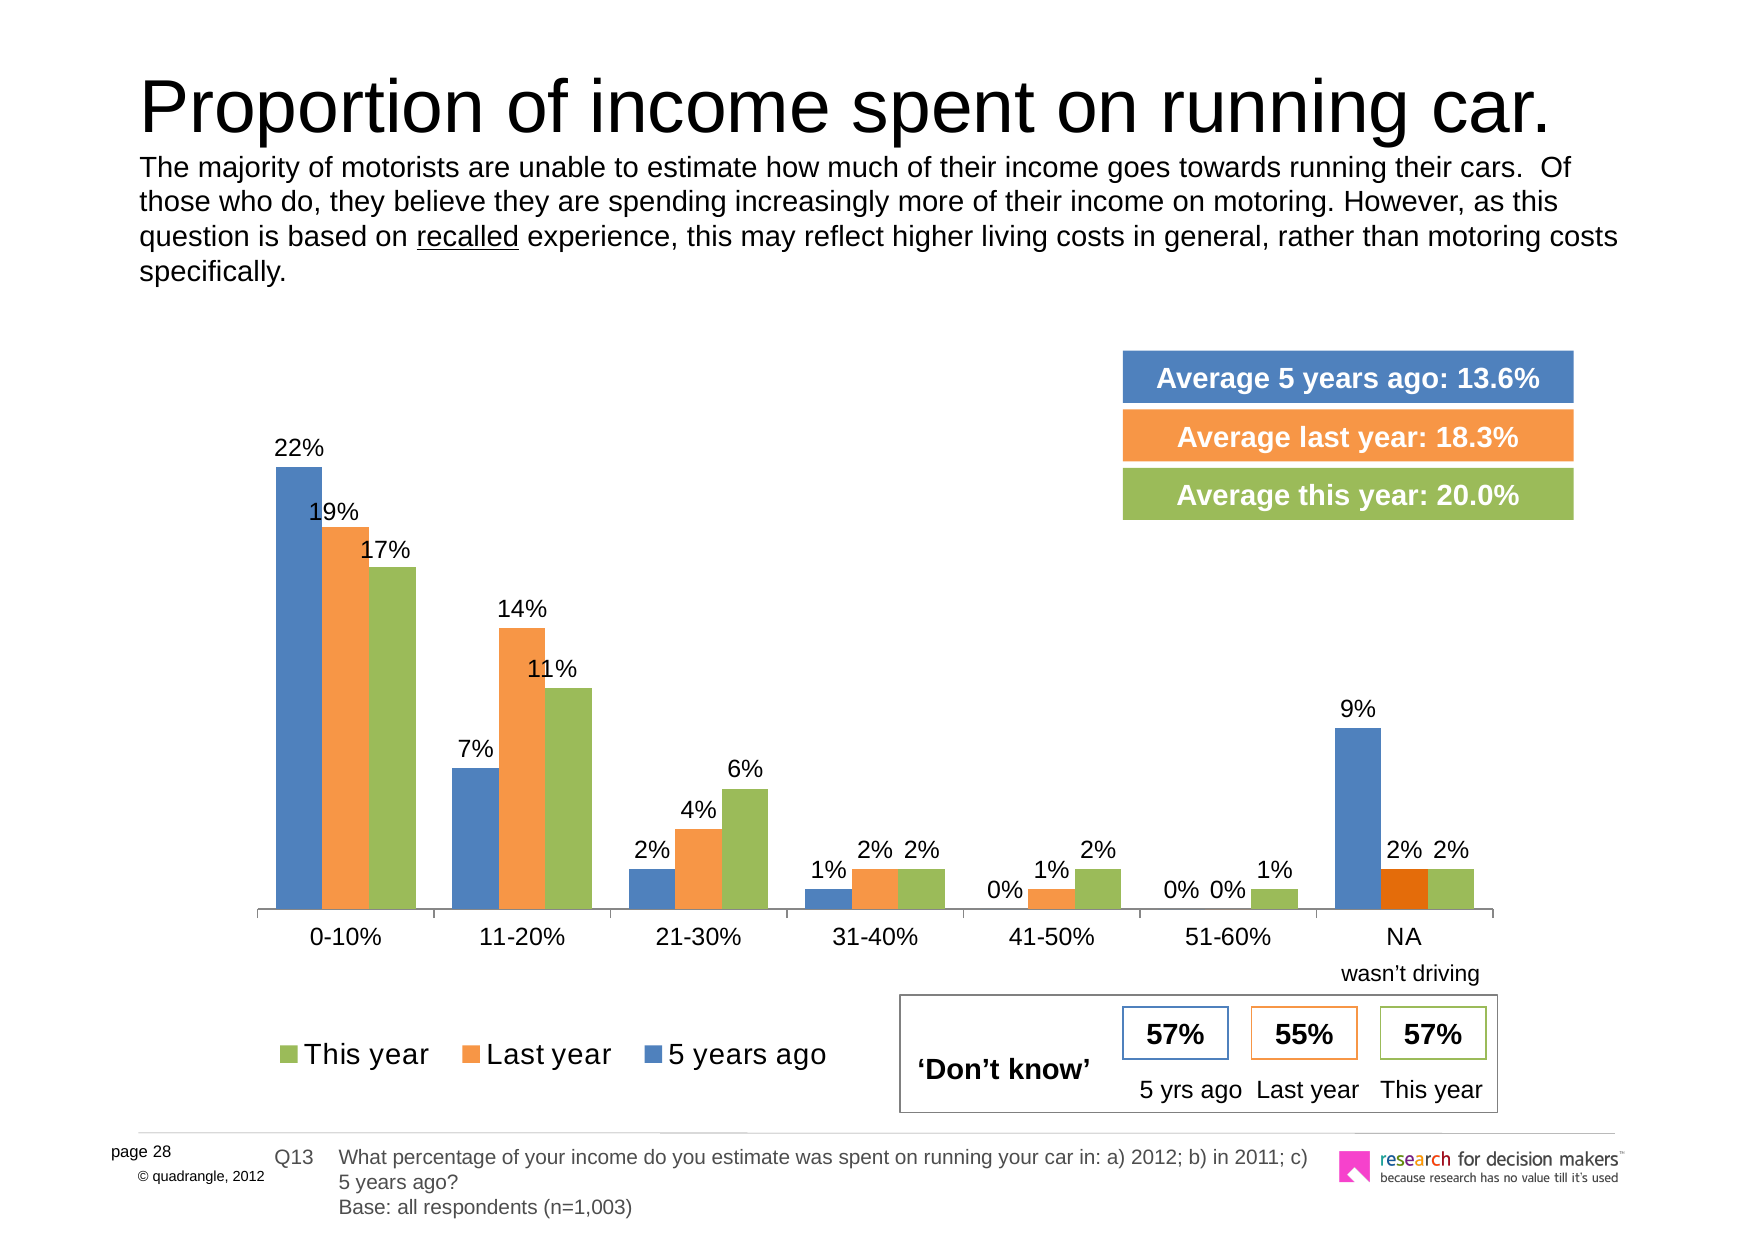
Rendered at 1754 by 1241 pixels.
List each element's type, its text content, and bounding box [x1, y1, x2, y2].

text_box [899, 994, 1503, 1113]
title Proportion of income spent on running car. The majority of motorists are unable to estimate how much of their income goes towards running their cars. Of those who do, they believe they are spending increasingly more of their income on motoring. However, as this question is based on recalled experience, this may reflect higher living costs in general, rather than motoring costs specifically. [139, 57, 1651, 236]
picture [1336, 1147, 1627, 1186]
text_box Average 5 years ago: 13.6% [1122, 350, 1574, 385]
text_box Q13 What percentage of your income do you estimate was spent on running your car in: a) 2012; b) in 2011; c) 5 years ago? Base: all respondents (n=1,003) [257, 1135, 1334, 1241]
chart [0, 385, 1627, 1090]
